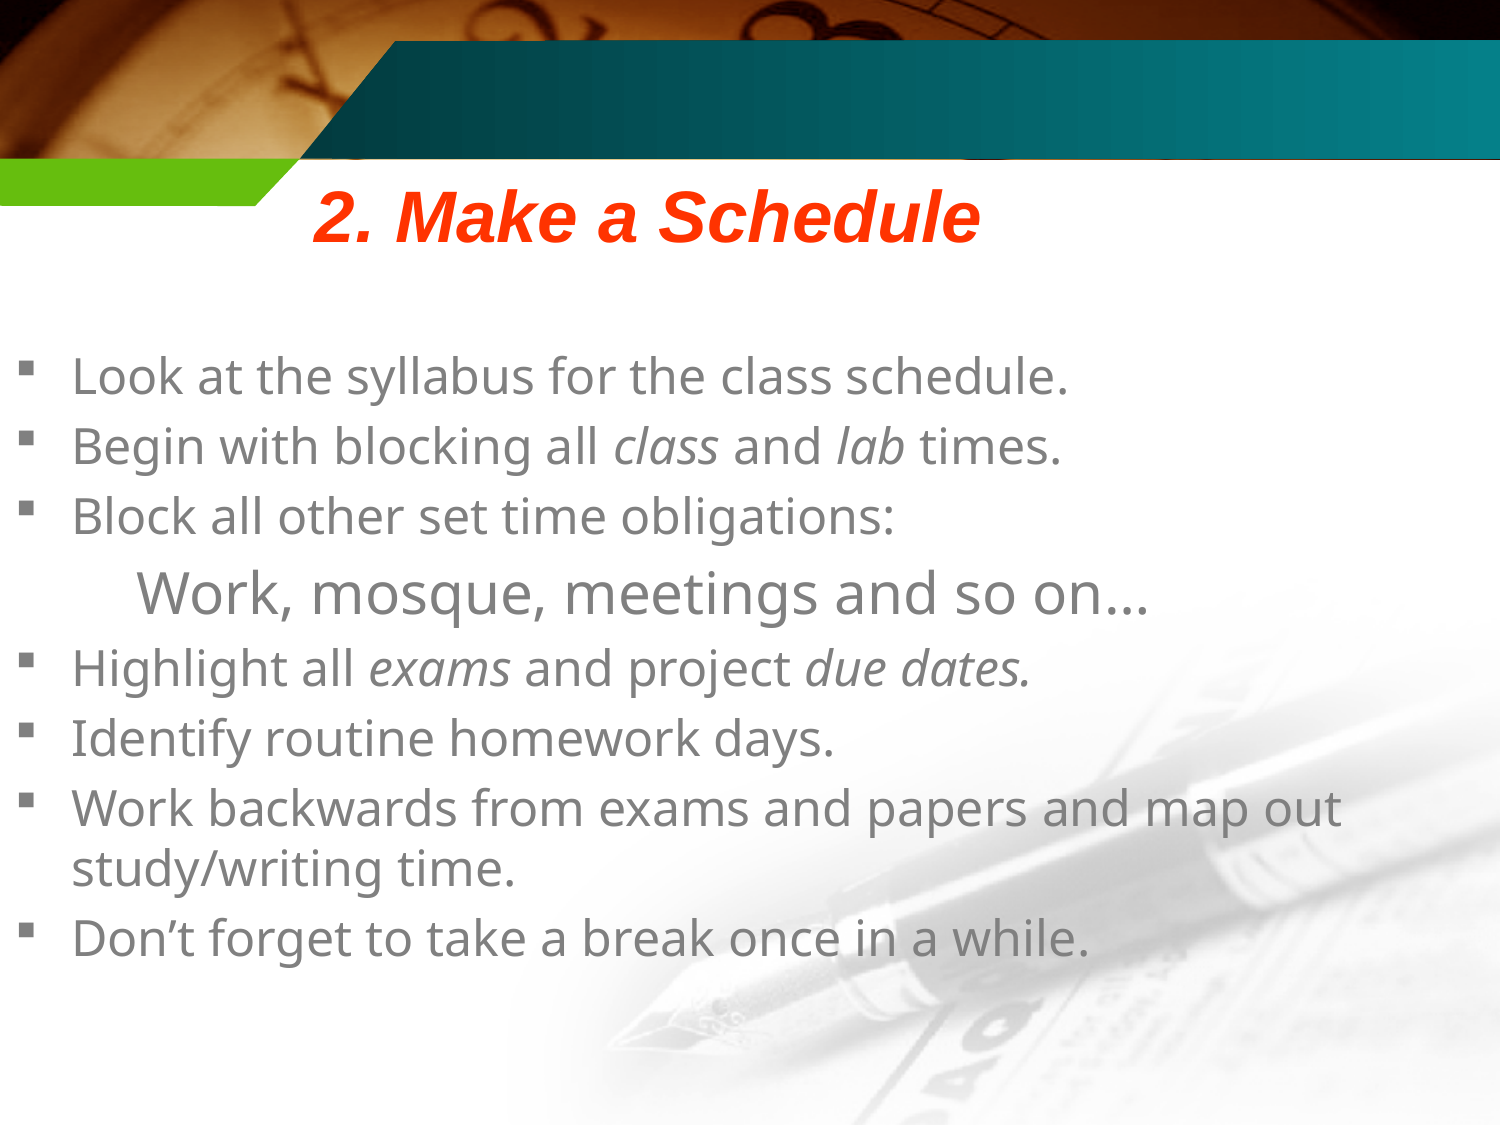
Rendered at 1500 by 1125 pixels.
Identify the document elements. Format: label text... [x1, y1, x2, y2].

picture [0, 0, 1500, 158]
text_box Look at the syllabus for the class schedule. Begin with blocking all class and lab times. Block all other set time obligations: Work, mosque, meetings and so on… Highlight all exams and project due dates. Identify routine homework days. Work backwards from exams and papers and map out study/writing time. Don’t forget to take a break once in a while. [0, 337, 1382, 1013]
text_box 2. Make a Schedule Set Up Your Semester Calendar [299, 162, 1500, 350]
picture [490, 448, 1500, 1125]
